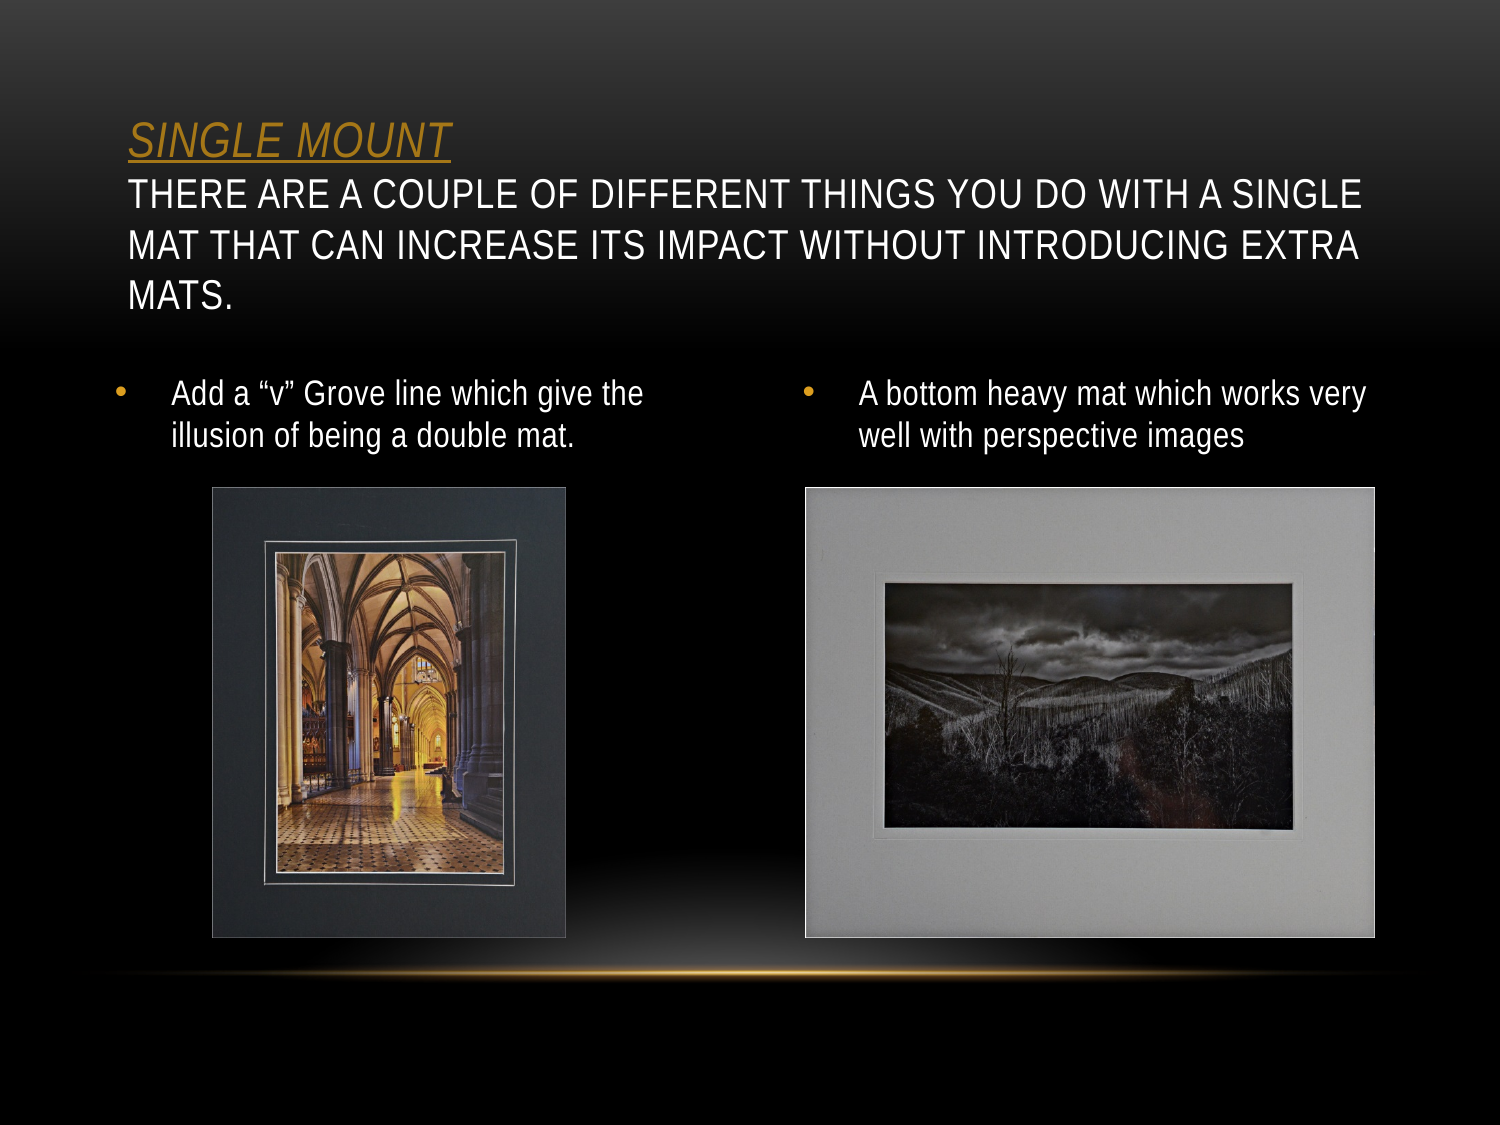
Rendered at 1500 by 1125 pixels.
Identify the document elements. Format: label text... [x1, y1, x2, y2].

list Add a “v” Grove line which give the illusion of being a double mat. [99, 362, 713, 938]
list A bottom heavy mat which works very well with perspective images [787, 375, 1400, 938]
title Single Mount There are a couple of different things you do with a single mat that can increase its impact without introducing extra mats. [112, 125, 1413, 375]
picture [0, 0, 1500, 1125]
